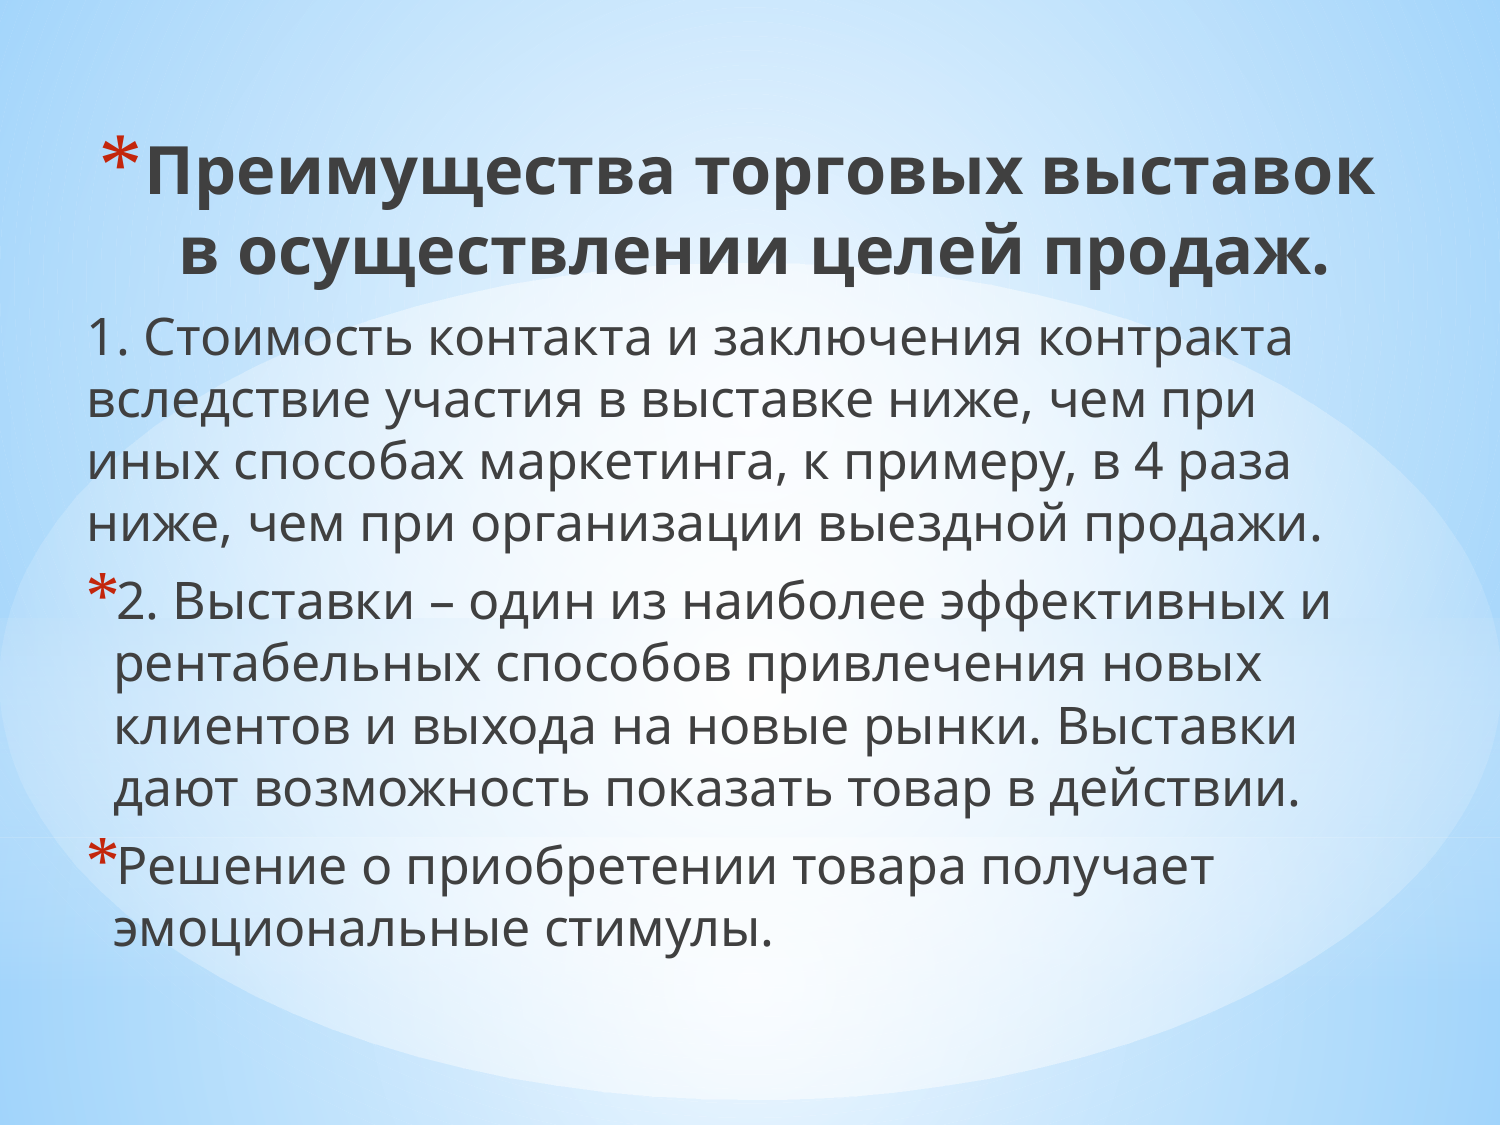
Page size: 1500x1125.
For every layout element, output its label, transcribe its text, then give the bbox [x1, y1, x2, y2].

list Преимущества торговых выставок в осуществлении целей продаж. 1. Стоимость контакта и заключения контракта вследствие участия в выставке ниже, чем при иных способах маркетинга, к примеру, в 4 раза ниже, чем при организации выездной продажи. 2. Выставки – один из наиболее эффективных и рентабельных способов привлечения новых клиентов и выхода на новые рынки. Выставки дают возможность показать товар в действии. Решение о приобретении товара получает эмоциональные стимулы. [64, 120, 1412, 1071]
